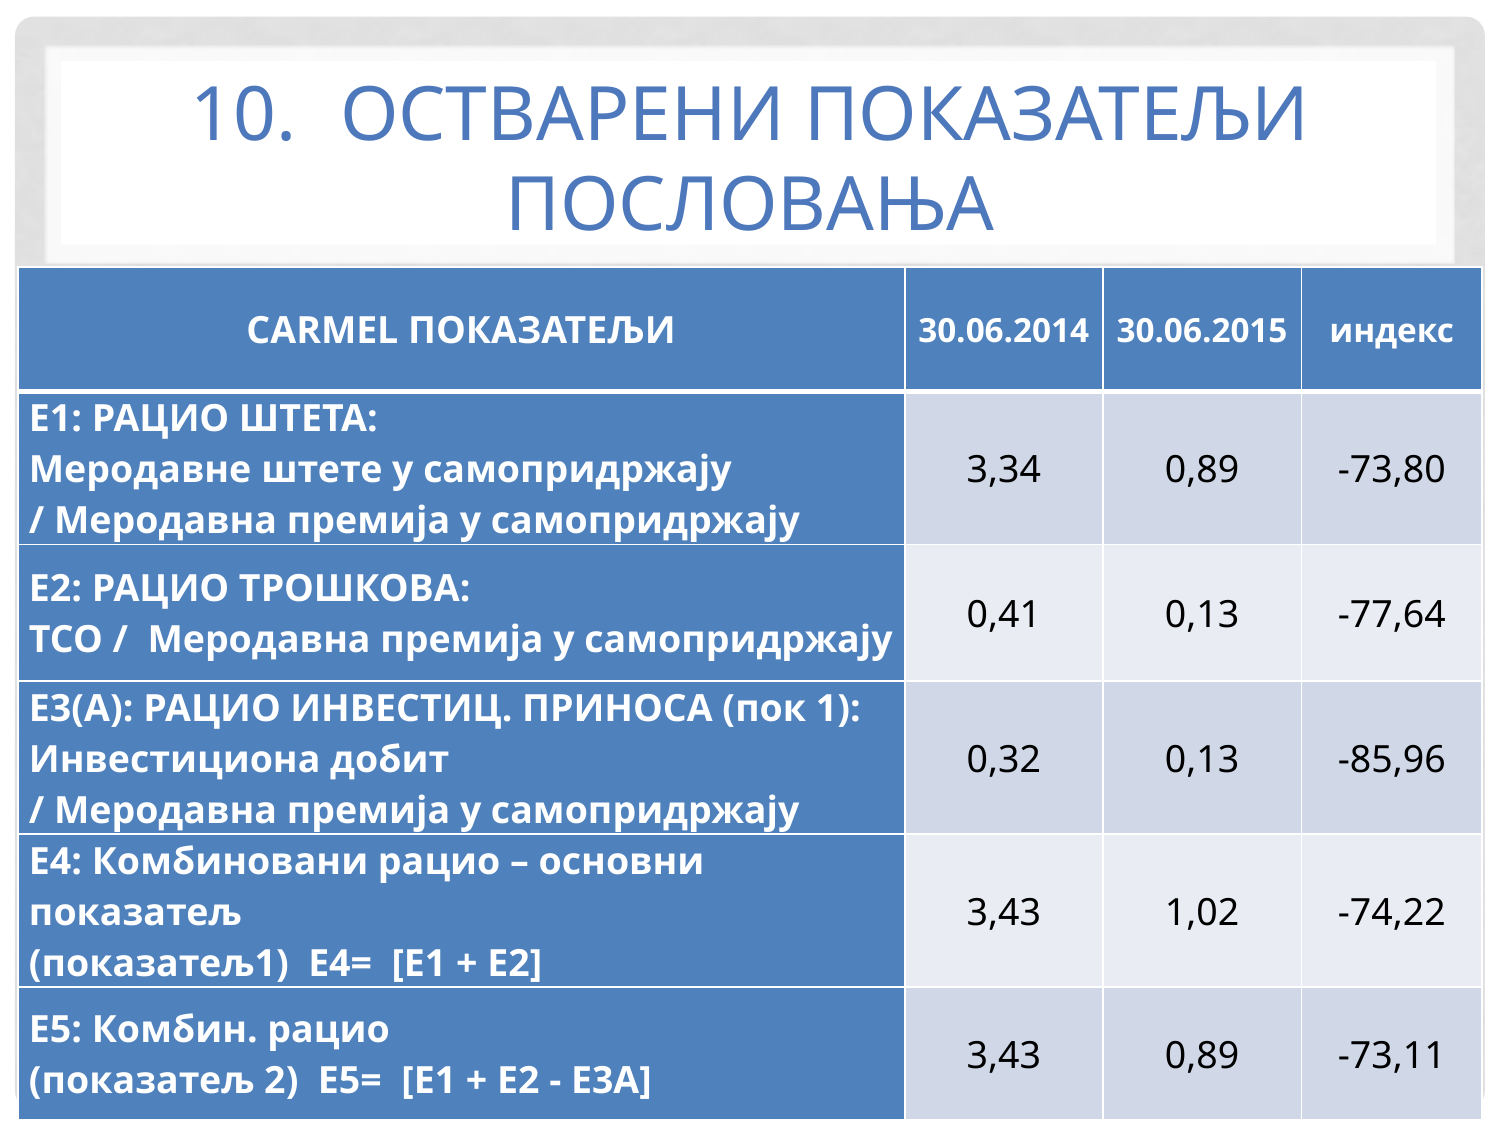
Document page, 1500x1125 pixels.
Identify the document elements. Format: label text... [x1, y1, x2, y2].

table_cell 0,41 [906, 545, 1102, 680]
table_cell 3,43 [906, 835, 1102, 986]
table_cell 3,43 [906, 988, 1102, 1119]
table_header 30.06.2015 [1104, 268, 1301, 389]
table_cell E2: РАЦИО ТРОШКОВА: ТСО / Меродавна премија у самопридржају [19, 545, 904, 680]
table_header индекс [1302, 268, 1481, 389]
table_cell E3(A): РАЦИО ИНВЕСТИЦ. ПРИНОСА (пок 1): Инвестициона добит / Меродавна премија у самопридржају [19, 682, 904, 833]
table_cell 0,32 [906, 682, 1102, 833]
table_cell -73,11 [1302, 988, 1481, 1119]
table_cell 0,89 [1104, 394, 1301, 544]
table_header CARMEL ПОКАЗАТЕЉИ [19, 268, 904, 389]
table_cell 0,89 [1104, 988, 1301, 1119]
table_cell 1,02 [1104, 835, 1301, 986]
table_cell -74,22 [1302, 835, 1481, 986]
table_cell 3,34 [906, 394, 1102, 544]
table_cell E4: Комбиновани рацио – основни показатељ (показатељ1) E4= [E1 + E2] [19, 835, 904, 986]
table_cell 0,13 [1104, 545, 1301, 680]
table_cell 0,13 [1104, 682, 1301, 833]
table_cell -85,96 [1302, 682, 1481, 833]
table_cell E1: РАЦИО ШТЕТА: Меродавне штете у самопридржају / Меродавна премија у самопридржају [19, 394, 904, 544]
table_cell -77,64 [1302, 545, 1481, 680]
slide_number 55 [1483, 1035, 1490, 1100]
table_cell -73,80 [1302, 394, 1481, 544]
table_header 30.06.2014 [906, 268, 1102, 389]
table_cell E5: Комбин. рацио (показатељ 2) E5= [E1 + E2 - E3A] [19, 988, 904, 1119]
title 10. ОСТВАРЕНИ ПОКАЗАТЕЉИ ПОСЛОВАЊА [53, 54, 1447, 256]
